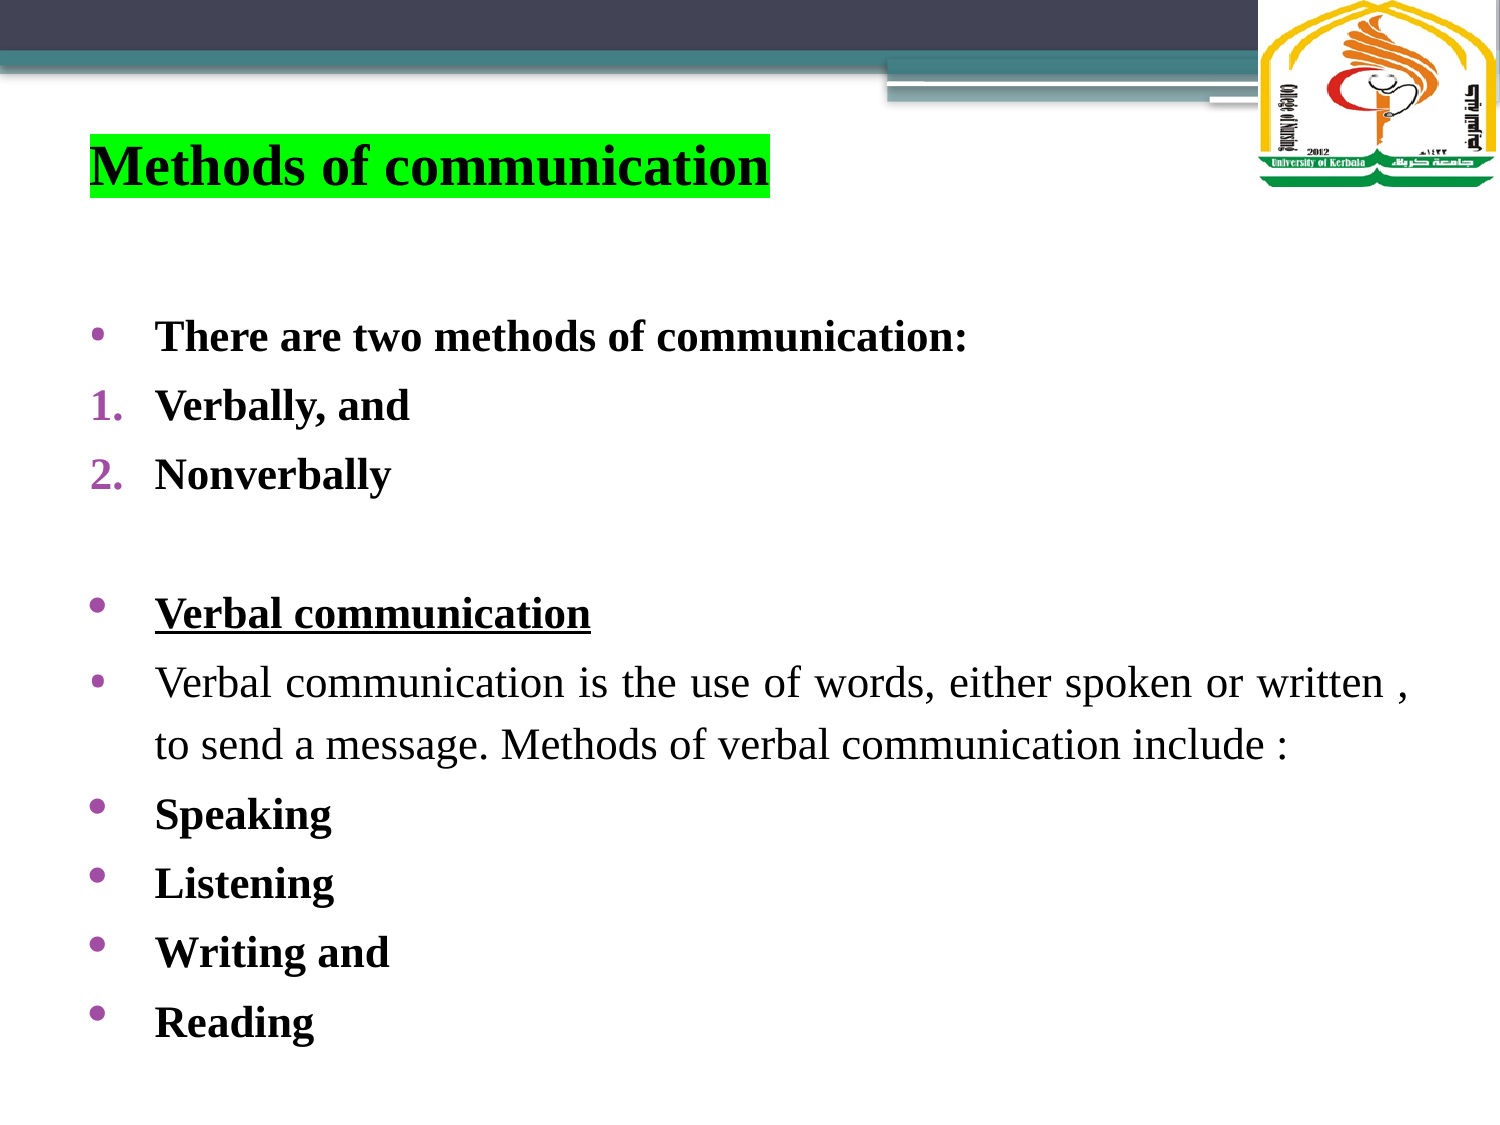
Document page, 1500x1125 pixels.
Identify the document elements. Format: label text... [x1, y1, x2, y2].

picture [1258, 0, 1496, 187]
title Methods of communication [75, 93, 1425, 290]
list There are two methods of communication: Verbally, and Nonverbally Verbal communication Verbal communication is the use of words, either spoken or written , to send a message. Methods of verbal communication include : Speaking Listening Writing and Reading [75, 290, 1425, 1094]
